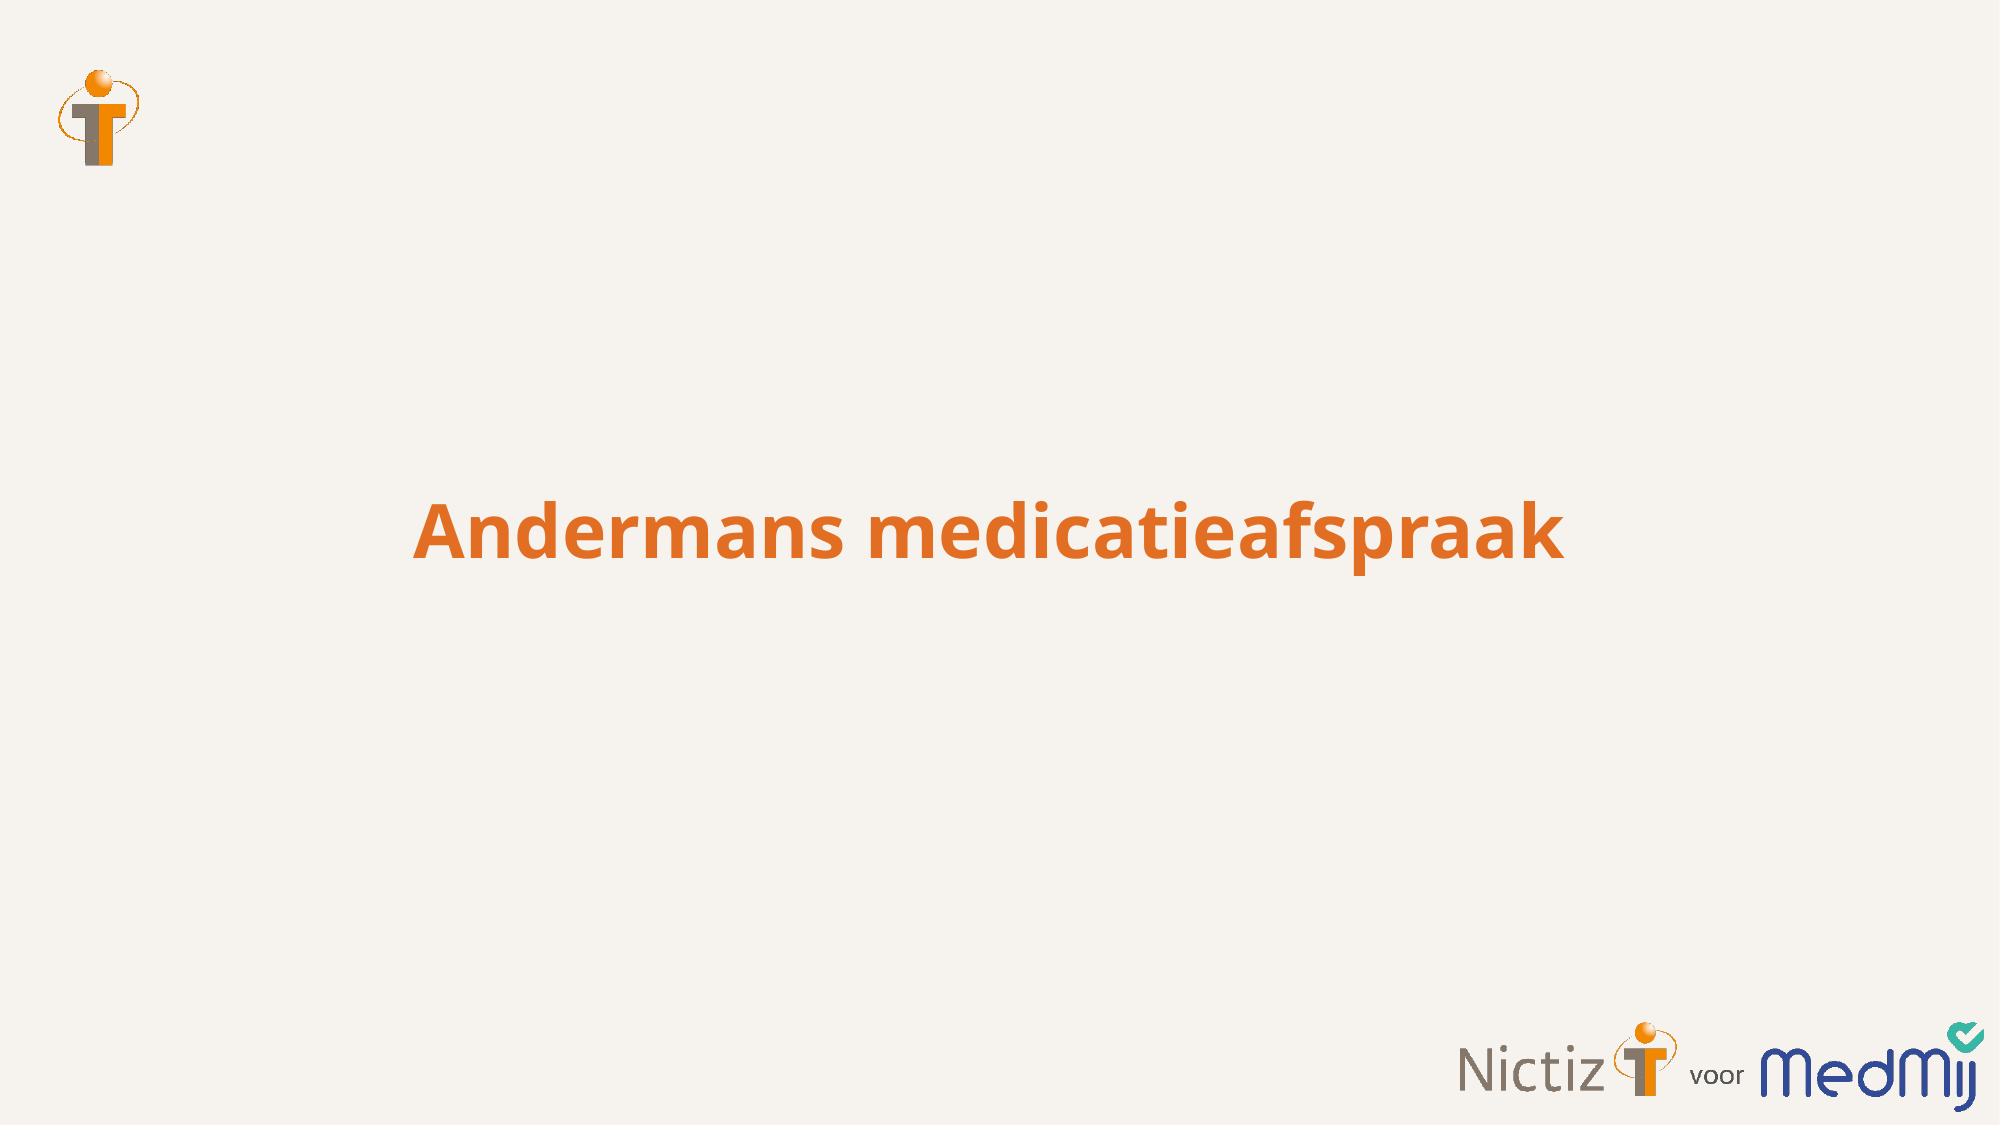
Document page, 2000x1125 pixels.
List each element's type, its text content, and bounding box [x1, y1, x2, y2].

picture [50, 66, 151, 187]
picture [1457, 1019, 1988, 1113]
title Andermans medicatieafspraak [155, 386, 1844, 848]
